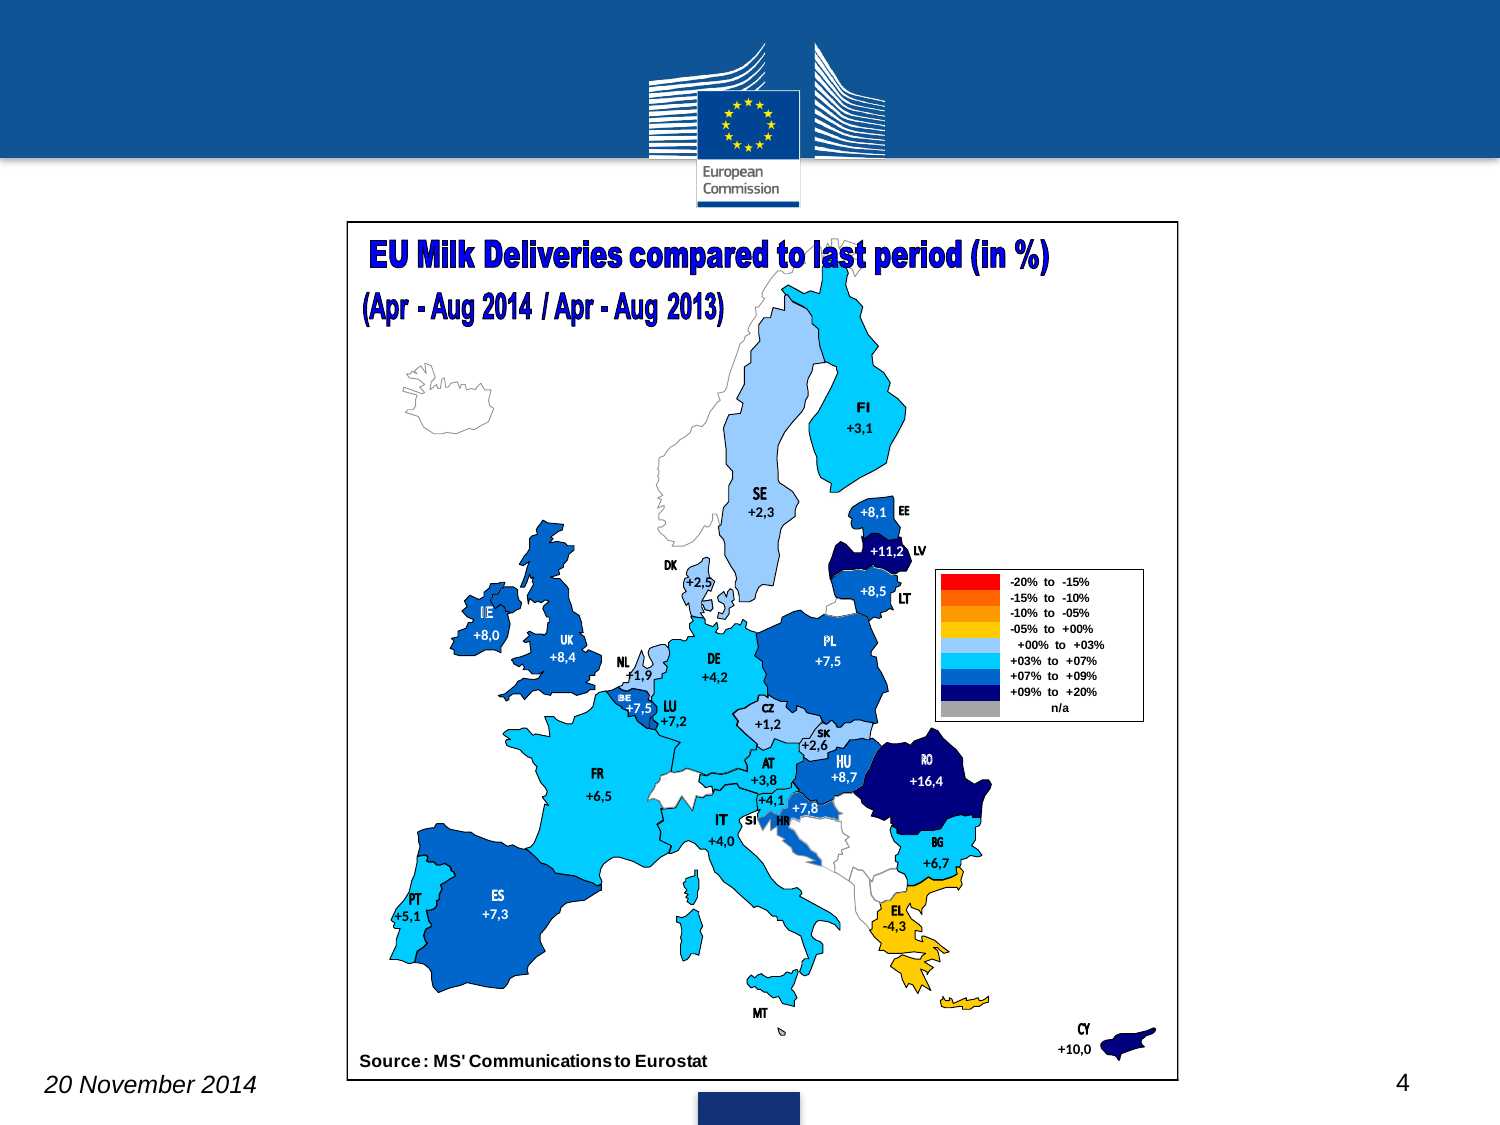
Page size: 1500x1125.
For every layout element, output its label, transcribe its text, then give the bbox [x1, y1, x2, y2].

footer [513, 1091, 989, 1103]
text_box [346, 221, 1180, 1082]
picture [649, 42, 885, 208]
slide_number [29, 1060, 380, 1105]
slide_number 4 [1074, 1058, 1425, 1103]
